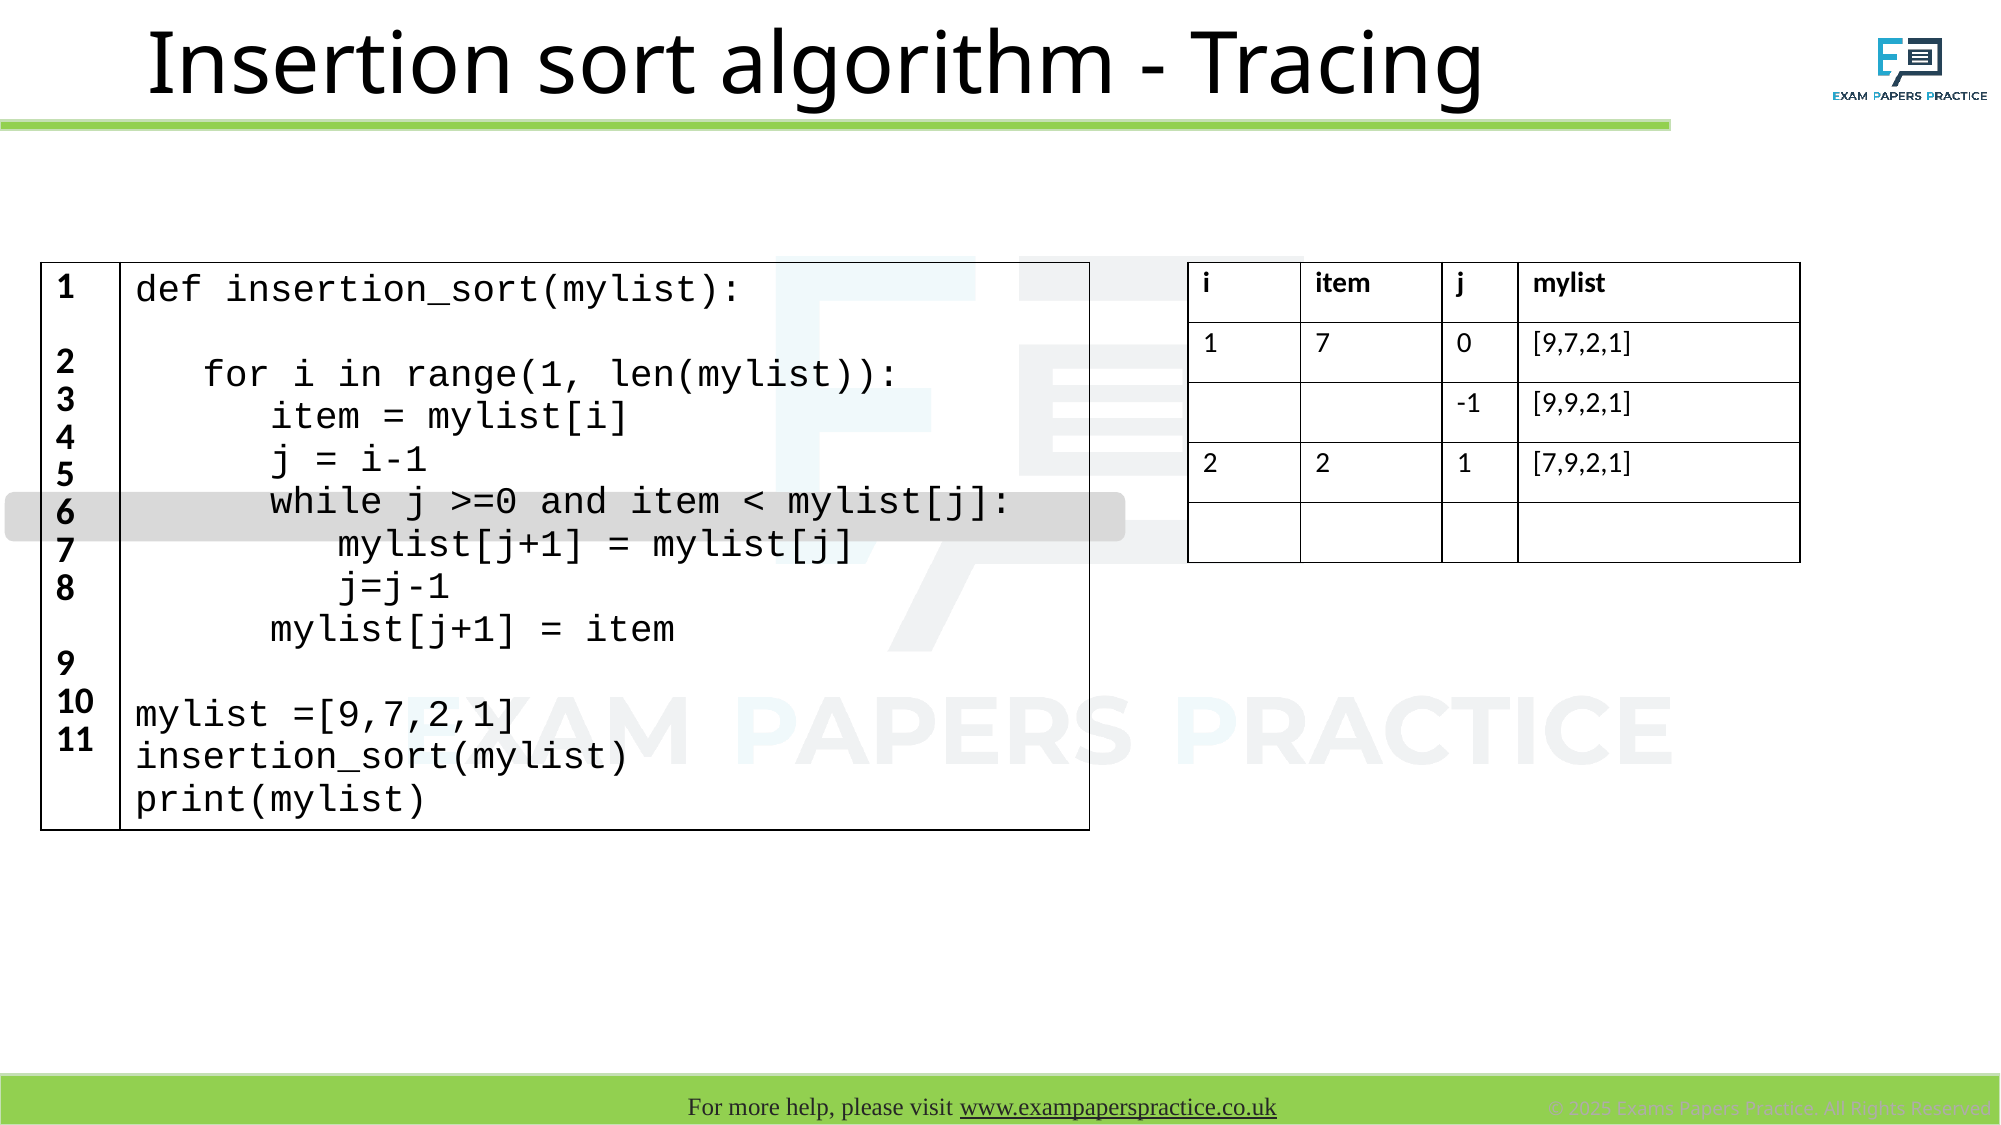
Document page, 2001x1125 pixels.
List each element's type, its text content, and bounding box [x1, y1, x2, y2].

table_cell 1 [1189, 323, 1300, 382]
table_cell [1519, 503, 1799, 562]
table_cell [1301, 503, 1441, 562]
table_cell [1443, 503, 1517, 562]
table_header def insertion_sort(mylist): for i in range(1, len(mylist)): item = mylist[i] j = i-1 while j >=0 and item < mylist[j]: mylist[j+1] = mylist[j] j=j-1 mylist[j+1] = item mylist =[9,7,2,1] insertion_sort(mylist) print(mylist) [121, 263, 1089, 829]
table_cell 7 [1301, 323, 1441, 382]
table_cell [1189, 383, 1300, 442]
text_box [1090, 492, 1126, 542]
table_cell -1 [1443, 383, 1517, 442]
table_header 1 2 3 4 5 6 7 8 9 10 11 [42, 263, 119, 829]
table_cell 2 [1189, 443, 1300, 502]
table_header item [1301, 263, 1441, 322]
table_cell [9,9,2,1] [1519, 383, 1799, 442]
table_cell 0 [1443, 323, 1517, 382]
table_header i [1189, 263, 1300, 322]
table_cell [9,7,2,1] [1519, 323, 1799, 382]
table_cell 2 [1301, 443, 1441, 502]
title Insertion sort algorithm - Tracing [132, 11, 1858, 121]
table_header j [1443, 263, 1517, 322]
table_cell [1301, 383, 1441, 442]
table_cell 1 [1443, 443, 1517, 502]
table_cell [1189, 503, 1300, 562]
table_cell [7,9,2,1] [1519, 443, 1799, 502]
text_box [4, 491, 40, 542]
table_header mylist [1519, 263, 1799, 322]
